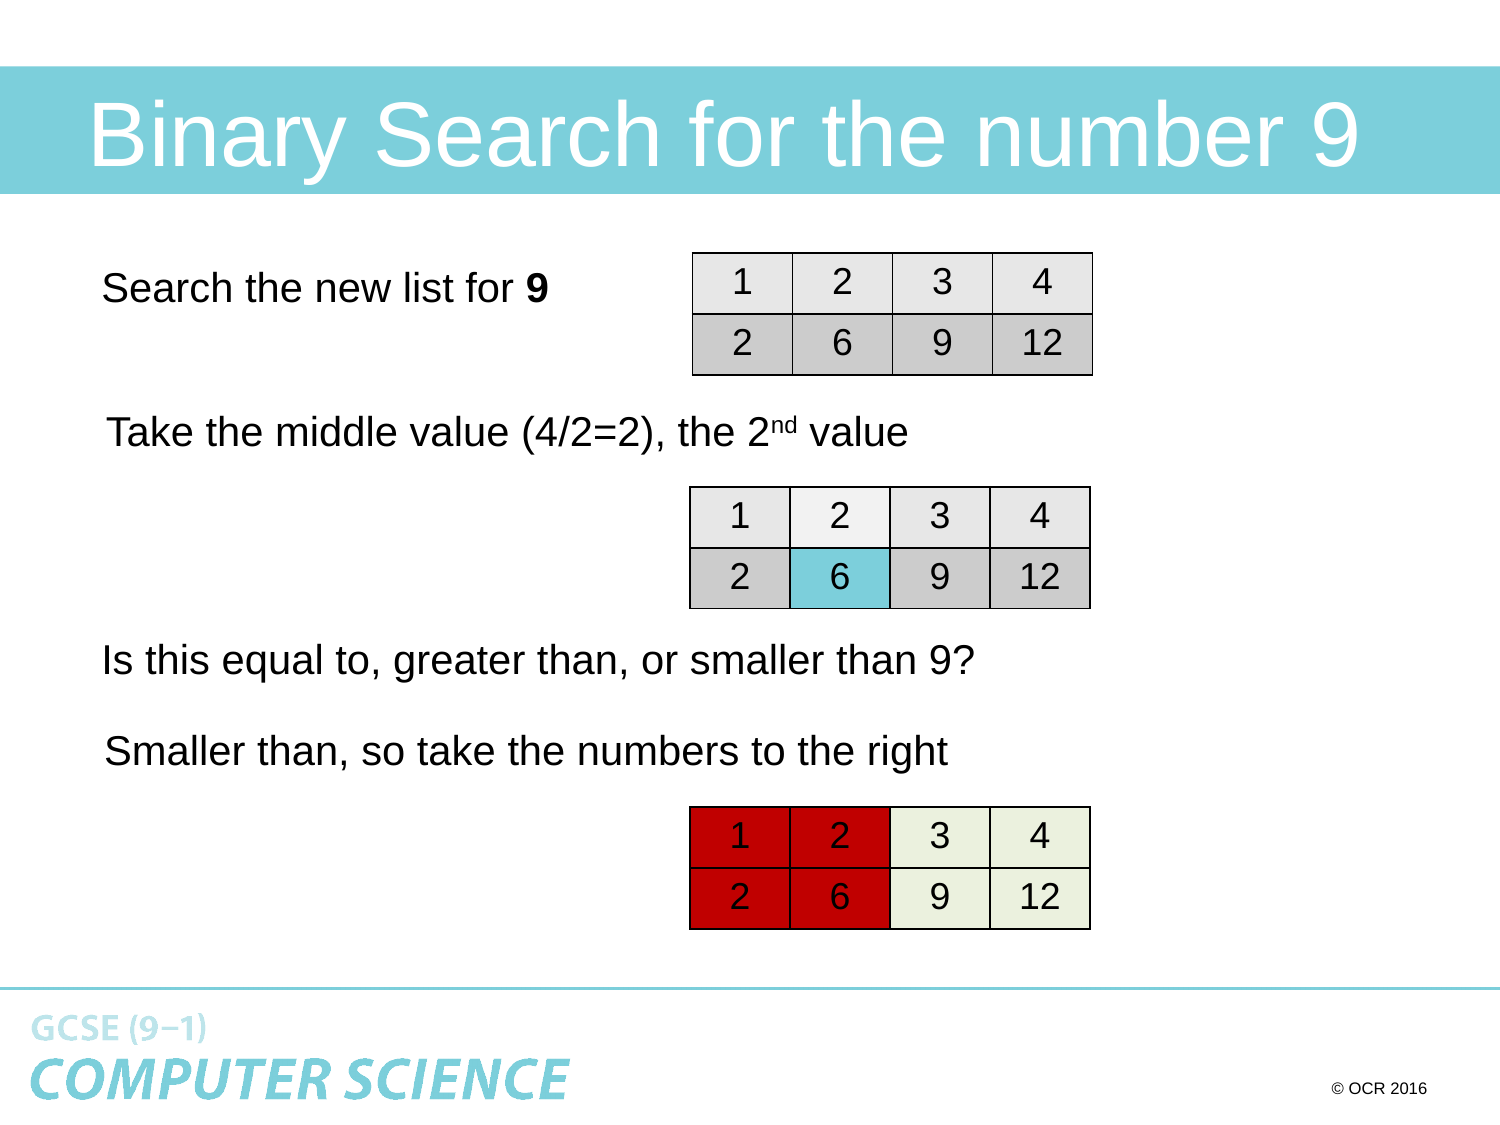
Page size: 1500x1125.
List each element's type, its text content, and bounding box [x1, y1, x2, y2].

table_cell 9 [891, 549, 989, 608]
table_cell 9 [893, 315, 992, 374]
text_box Is this equal to, greater than, or smaller than 9? [86, 625, 1211, 691]
title Binary Search for the number 9 [0, 66, 1500, 194]
table_header 1 [693, 254, 792, 313]
table_header 1 [691, 488, 789, 547]
table_header 2 [793, 254, 892, 313]
table_cell 12 [993, 315, 1092, 374]
table_cell 9 [891, 869, 989, 928]
table_header 4 [991, 488, 1089, 547]
table_header 4 [993, 254, 1092, 313]
table_cell 2 [693, 315, 792, 374]
picture [0, 987, 1500, 1124]
table_header 3 [891, 488, 989, 547]
table_cell 2 [691, 869, 789, 928]
table_header 3 [891, 808, 989, 867]
table_cell 12 [991, 869, 1089, 928]
table_header 4 [991, 808, 1089, 867]
table_cell 12 [991, 549, 1089, 608]
text_box Smaller than, so take the numbers to the right [89, 716, 964, 781]
text_box Search the new list for 9 [86, 253, 691, 319]
table_cell 6 [793, 315, 892, 374]
table_header 3 [893, 254, 992, 313]
table_header 1 [691, 808, 789, 867]
table_cell 6 [791, 549, 889, 608]
text_box Take the middle value (4/2=2), the 2nd value [91, 397, 925, 462]
table_header 2 [791, 808, 889, 867]
table_header 2 [791, 488, 889, 547]
table_cell 2 [691, 549, 789, 608]
table_cell 6 [791, 869, 889, 928]
